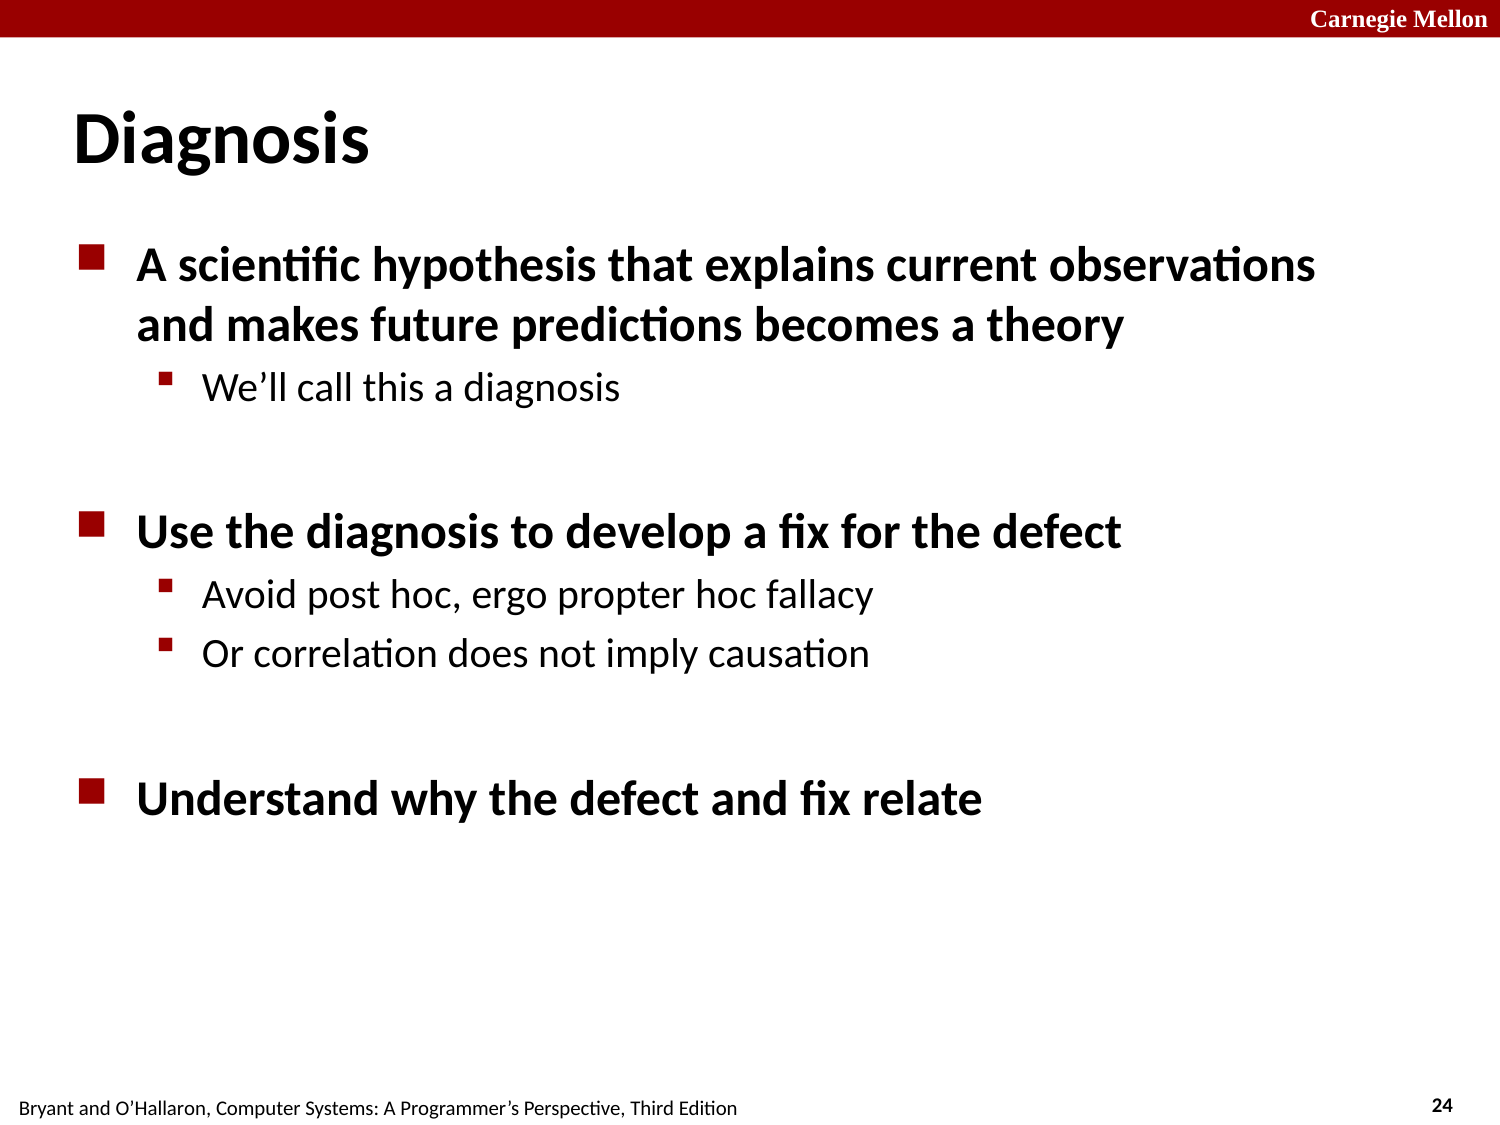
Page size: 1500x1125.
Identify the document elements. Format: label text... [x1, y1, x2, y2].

list A scientific hypothesis that explains current observations and makes future predictions becomes a theory We’ll call this a diagnosis Use the diagnosis to develop a fix for the defect Avoid post hoc, ergo propter hoc fallacy Or correlation does not imply causation Understand why the defect and fix relate [64, 223, 1361, 1040]
title Diagnosis [58, 71, 1305, 197]
